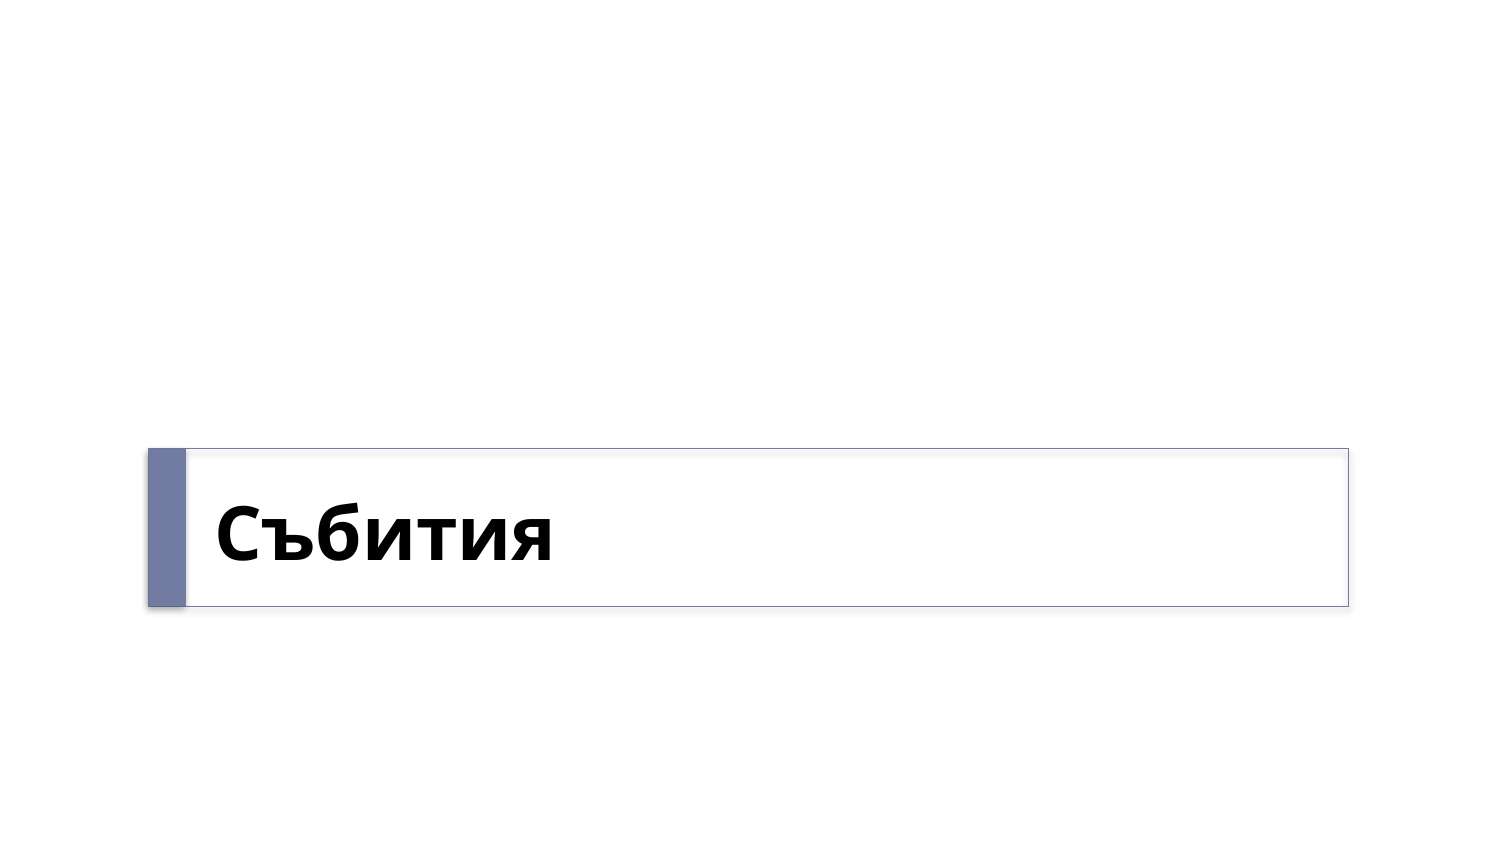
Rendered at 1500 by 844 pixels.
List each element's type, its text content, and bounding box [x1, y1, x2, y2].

title Събития [200, 478, 1325, 600]
